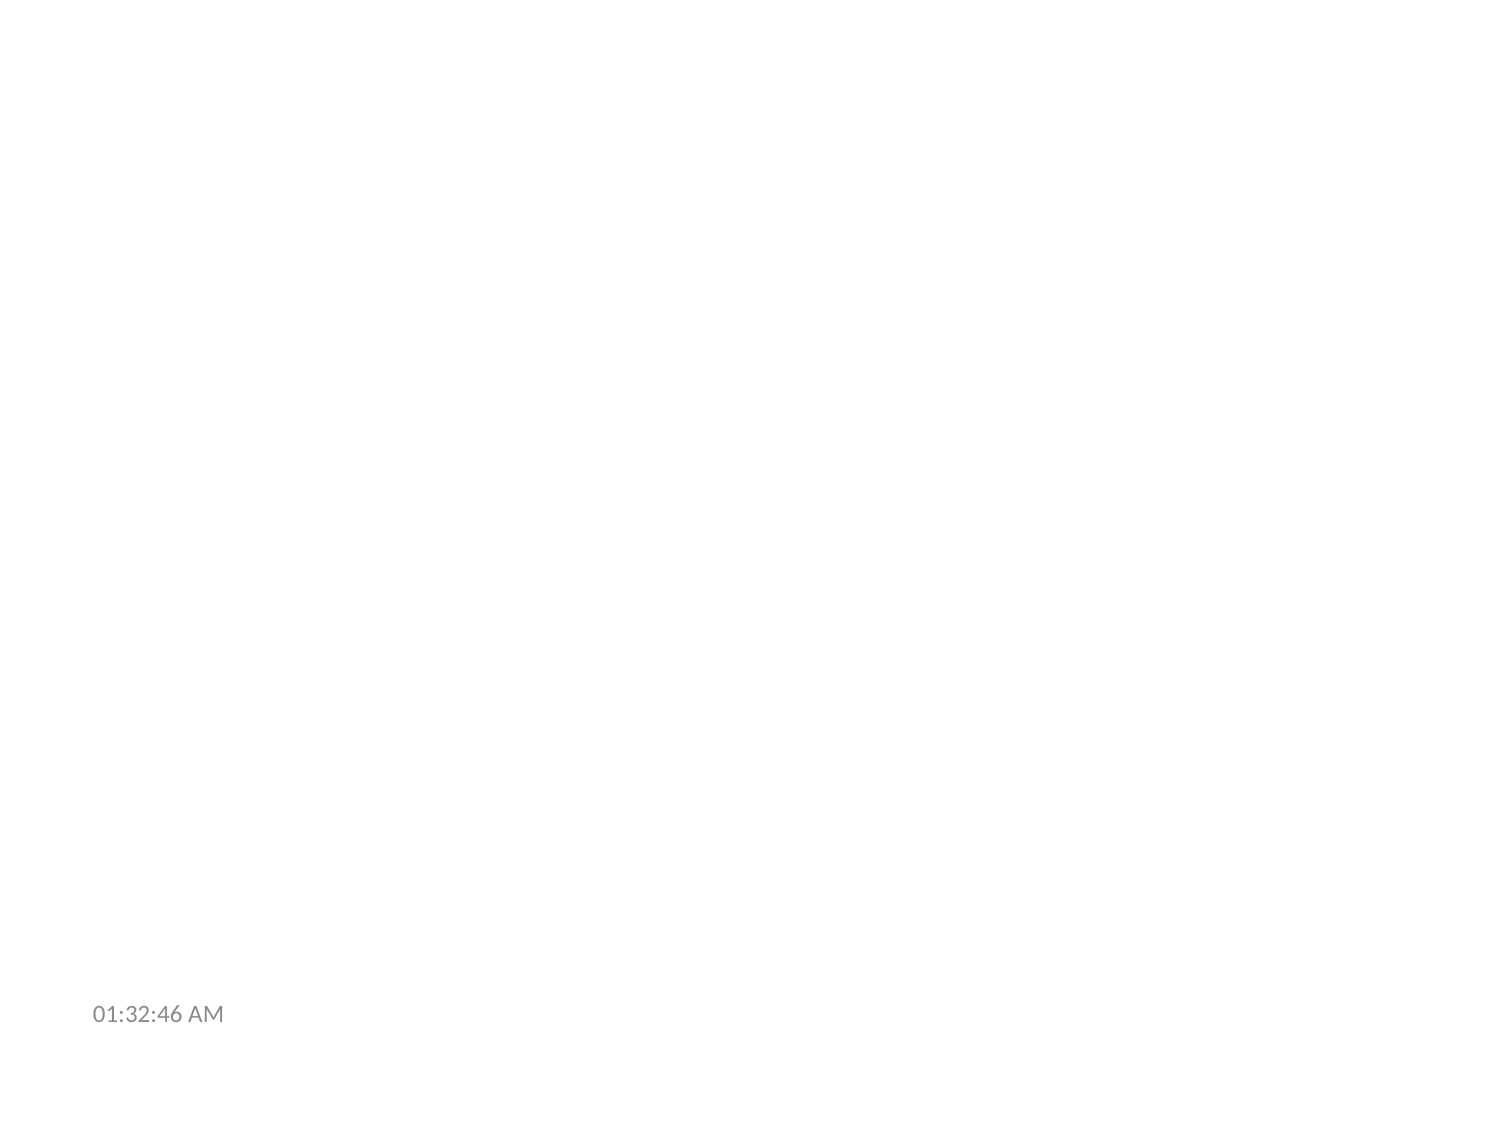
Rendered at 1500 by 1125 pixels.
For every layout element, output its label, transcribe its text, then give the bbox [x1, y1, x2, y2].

text_box 3:35:09 PM [77, 982, 428, 1043]
